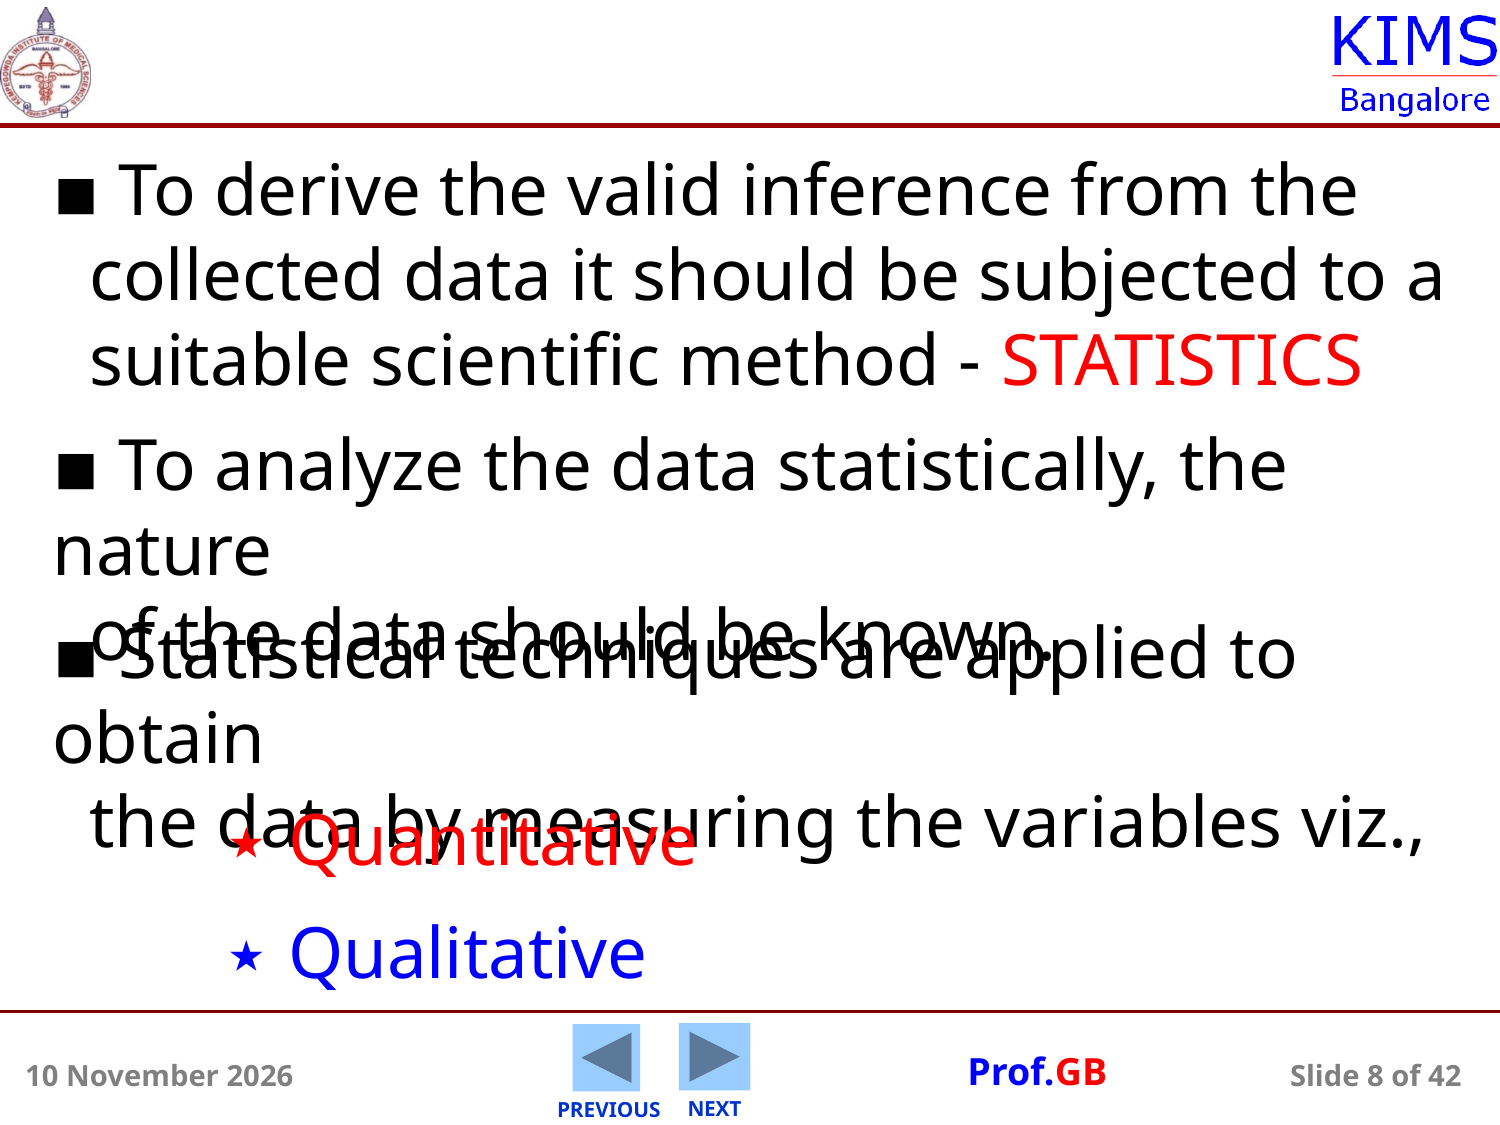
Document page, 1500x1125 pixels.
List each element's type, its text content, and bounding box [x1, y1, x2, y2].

picture [1330, 12, 1500, 118]
text_box ▪ To analyze the data statistically, the nature of the data should be known. [37, 412, 1463, 599]
text_box ▪ Statistical techniques are applied to obtain the data by measuring the variables viz., [37, 599, 1463, 870]
picture [0, 7, 91, 118]
text_box ٭ Quantitative [62, 787, 1488, 888]
text_box ٭ Qualitative [62, 899, 1488, 1000]
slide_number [10, 1051, 396, 1103]
text_box ▪ To derive the valid inference from the collected data it should be subjected to a suitable scientific method - STATISTICS [37, 137, 1463, 407]
